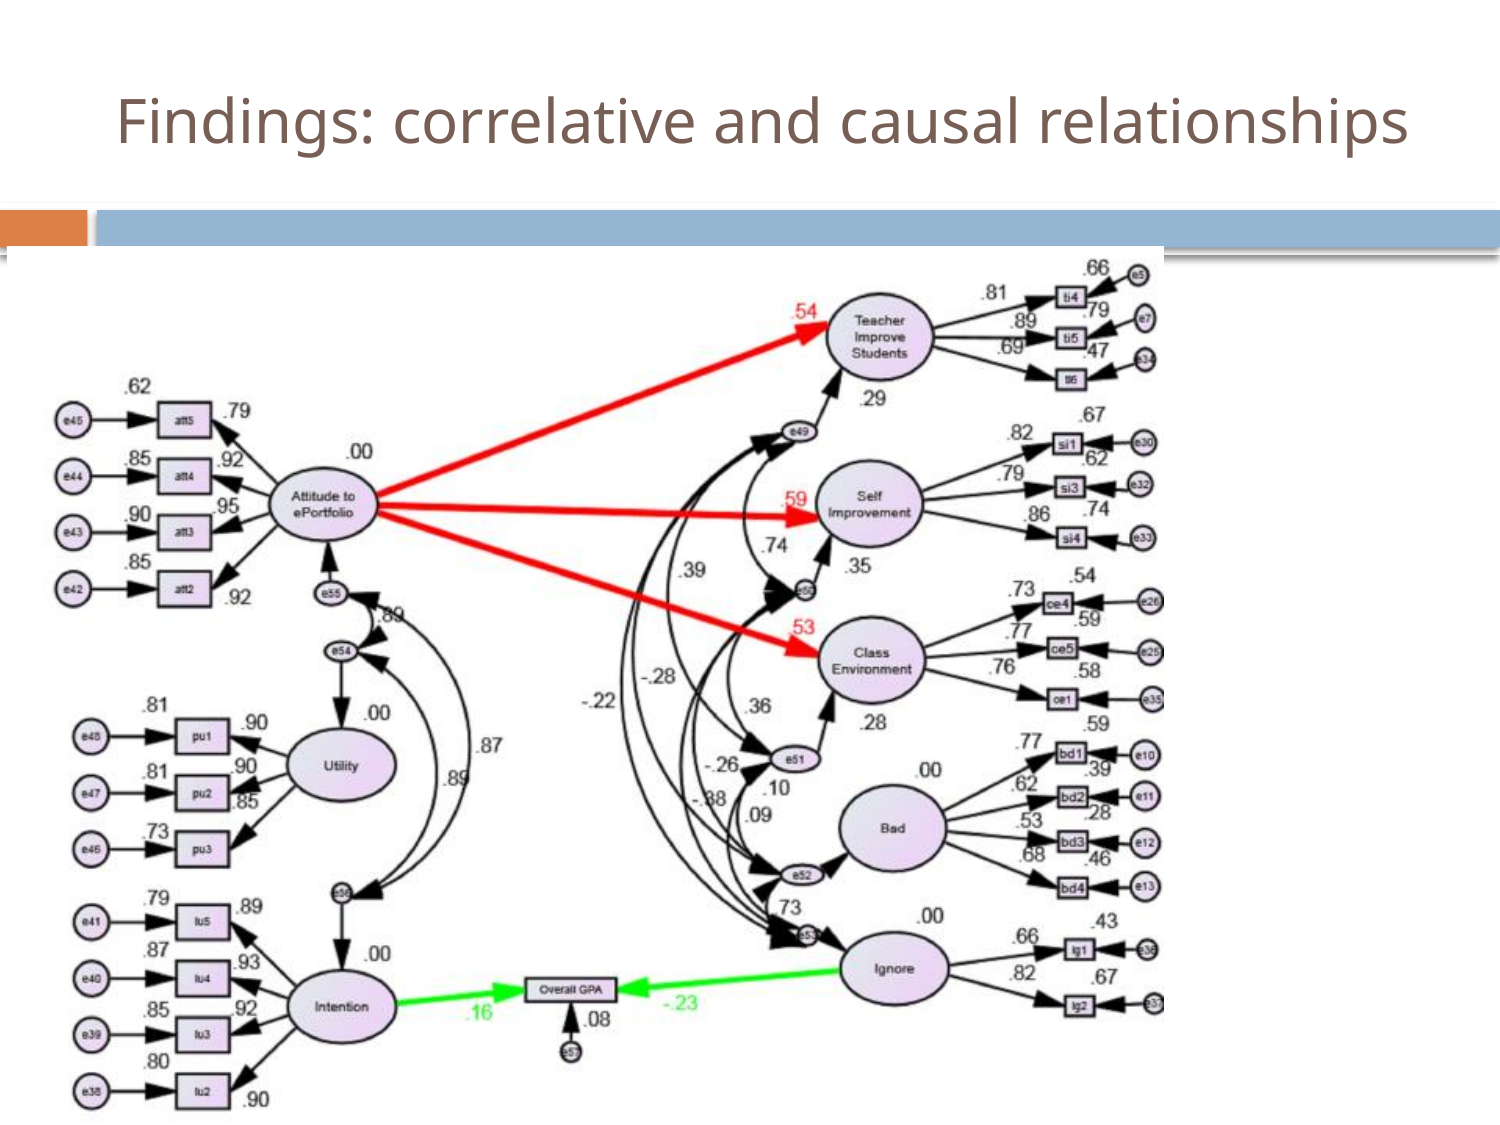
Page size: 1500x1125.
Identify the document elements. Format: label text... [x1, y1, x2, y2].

title Findings: correlative and causal relationships [100, 37, 1438, 200]
picture [6, 246, 1165, 1125]
